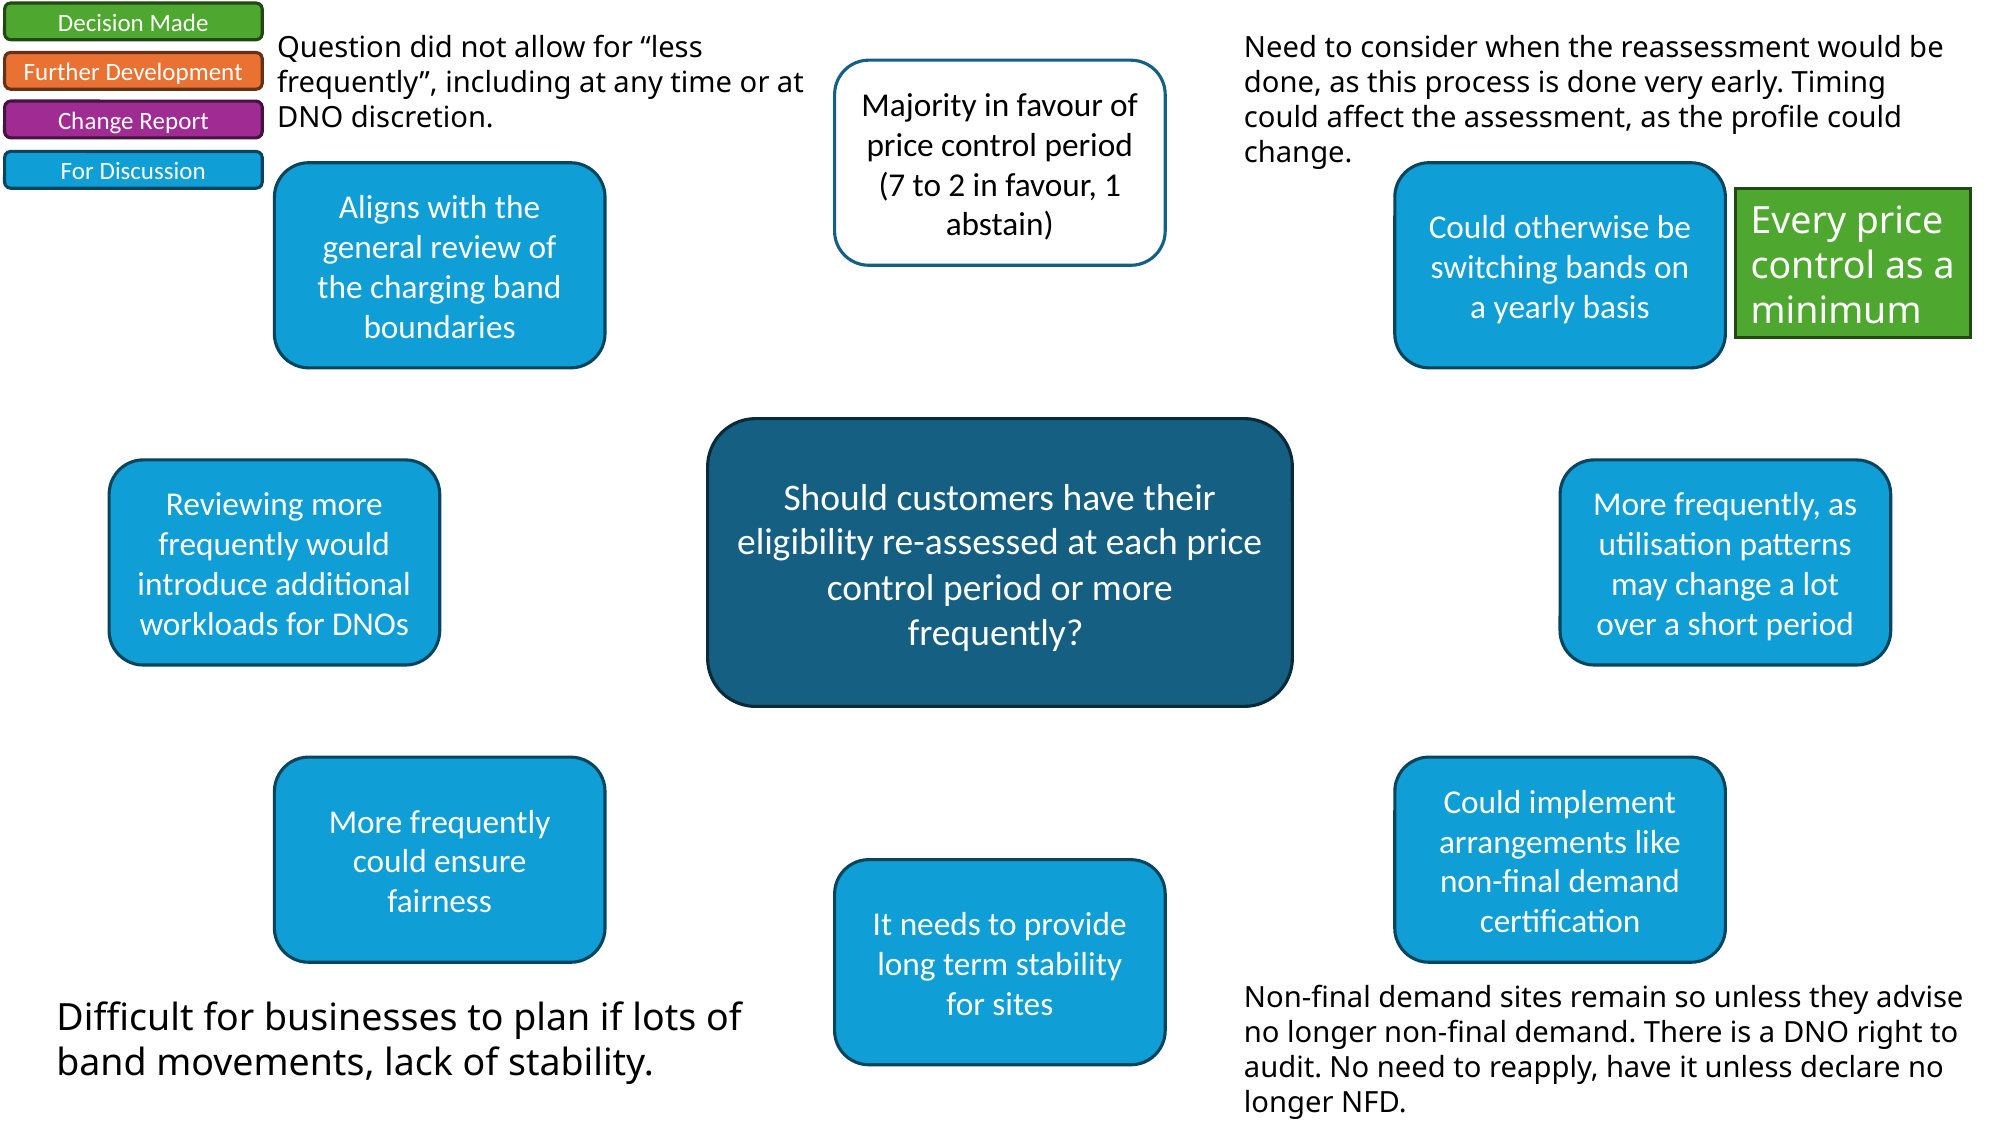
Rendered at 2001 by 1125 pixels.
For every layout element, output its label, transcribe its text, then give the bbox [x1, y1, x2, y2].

text_box Should customers have their eligibility re-assessed at each price control period or more frequently? [706, 417, 1294, 708]
text_box Change Report [2, 99, 262, 140]
text_box Could implement arrangements like non-final demand certification [1393, 755, 1727, 964]
text_box More frequently could ensure fairness [272, 755, 607, 964]
text_box Aligns with the general review of the charging band boundaries [272, 161, 607, 370]
text_box Difficult for businesses to plan if lots of band movements, lack of stability. [41, 985, 792, 1091]
text_box More frequently, as utilisation patterns may change a lot over a short period [1558, 458, 1893, 667]
text_box Reviewing more frequently would introduce additional workloads for DNOs [107, 458, 442, 667]
text_box Every price control as a minimum [1734, 187, 1972, 339]
text_box Need to consider when the reassessment would be done, as this process is done very early. Timing could affect the assessment, as the profile could change. [1229, 20, 1961, 176]
text_box Question did not allow for “less frequently”, including at any time or at DNO discretion. [262, 20, 835, 141]
text_box Further Development [2, 50, 262, 91]
text_box It needs to provide long term stability for sites [833, 858, 1167, 1067]
text_box For Discussion [2, 149, 264, 190]
text_box Could otherwise be switching bands on a yearly basis [1393, 176, 1727, 370]
text_box Non-final demand sites remain so unless they advise no longer non-final demand. There is a DNO right to audit. No need to reapply, have it unless declare no longer NFD. [1229, 970, 1980, 1125]
text_box Majority in favour of price control period (7 to 2 in favour, 1 abstain) [833, 58, 1167, 267]
text_box Decision Made [2, 1, 264, 42]
